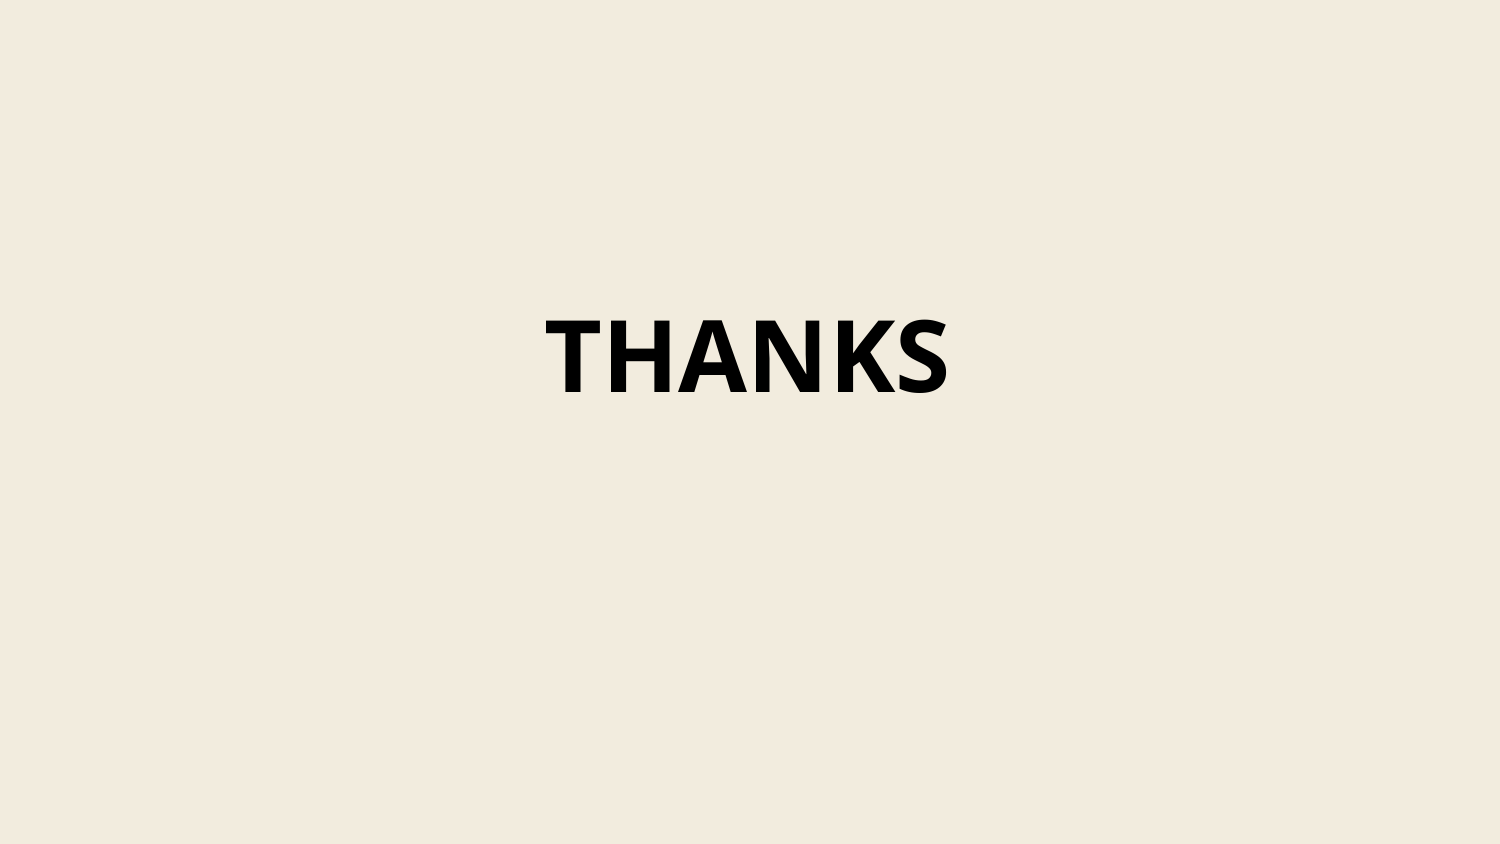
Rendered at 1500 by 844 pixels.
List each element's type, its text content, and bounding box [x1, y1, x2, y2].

text_box THANKS [422, 285, 1073, 421]
